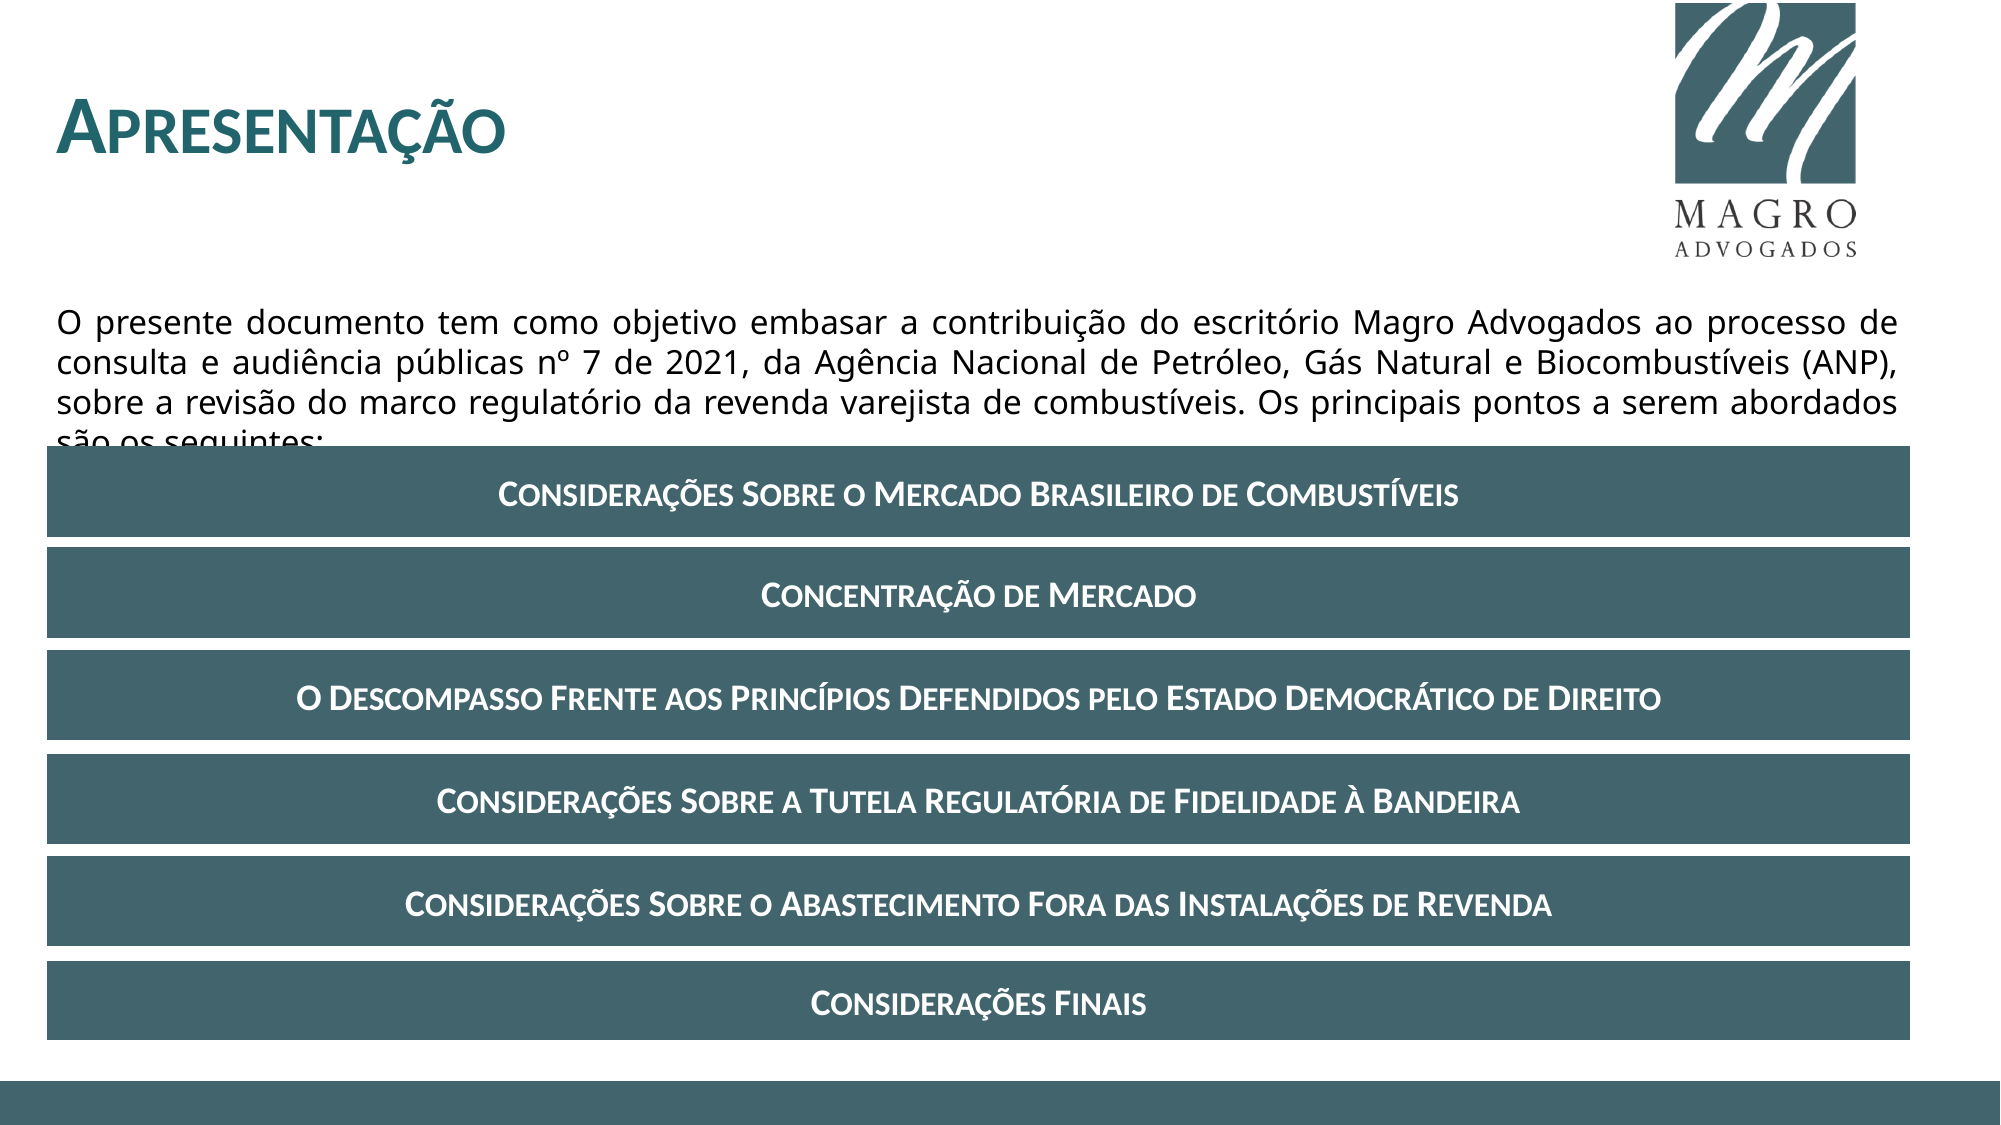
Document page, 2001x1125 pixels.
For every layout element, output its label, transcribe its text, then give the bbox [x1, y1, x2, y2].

text_box CONSIDERAÇÕES SOBRE O ABASTECIMENTO FORA DAS INSTALAÇÕES DE REVENDA [47, 856, 1910, 946]
text_box O DESCOMPASSO FRENTE AOS PRINCÍPIOS DEFENDIDOS PELO ESTADO DEMOCRÁTICO DE DIREITO [47, 650, 1910, 740]
text_box CONSIDERAÇÕES SOBRE O MERCADO BRASILEIRO DE COMBUSTÍVEIS [47, 446, 1910, 537]
text_box O presente documento tem como objetivo embasar a contribuição do escritório Magro Advogados ao processo de consulta e audiência públicas nº 7 de 2021, da Agência Nacional de Petróleo, Gás Natural e Biocombustíveis (ANP), sobre a revisão do marco regulatório da revenda varejista de combustíveis. Os principais pontos a serem abordados são os seguintes: [41, 293, 1917, 469]
text_box [0, 1081, 2000, 1125]
text_box CONCENTRAÇÃO DE MERCADO [47, 547, 1910, 638]
text_box APRESENTAÇÃO [41, 63, 1246, 178]
text_box CONSIDERAÇÕES FINAIS [47, 961, 1910, 1040]
text_box CONSIDERAÇÕES SOBRE A TUTELA REGULATÓRIA DE FIDELIDADE À BANDEIRA [47, 754, 1910, 844]
picture [1668, 0, 1862, 264]
